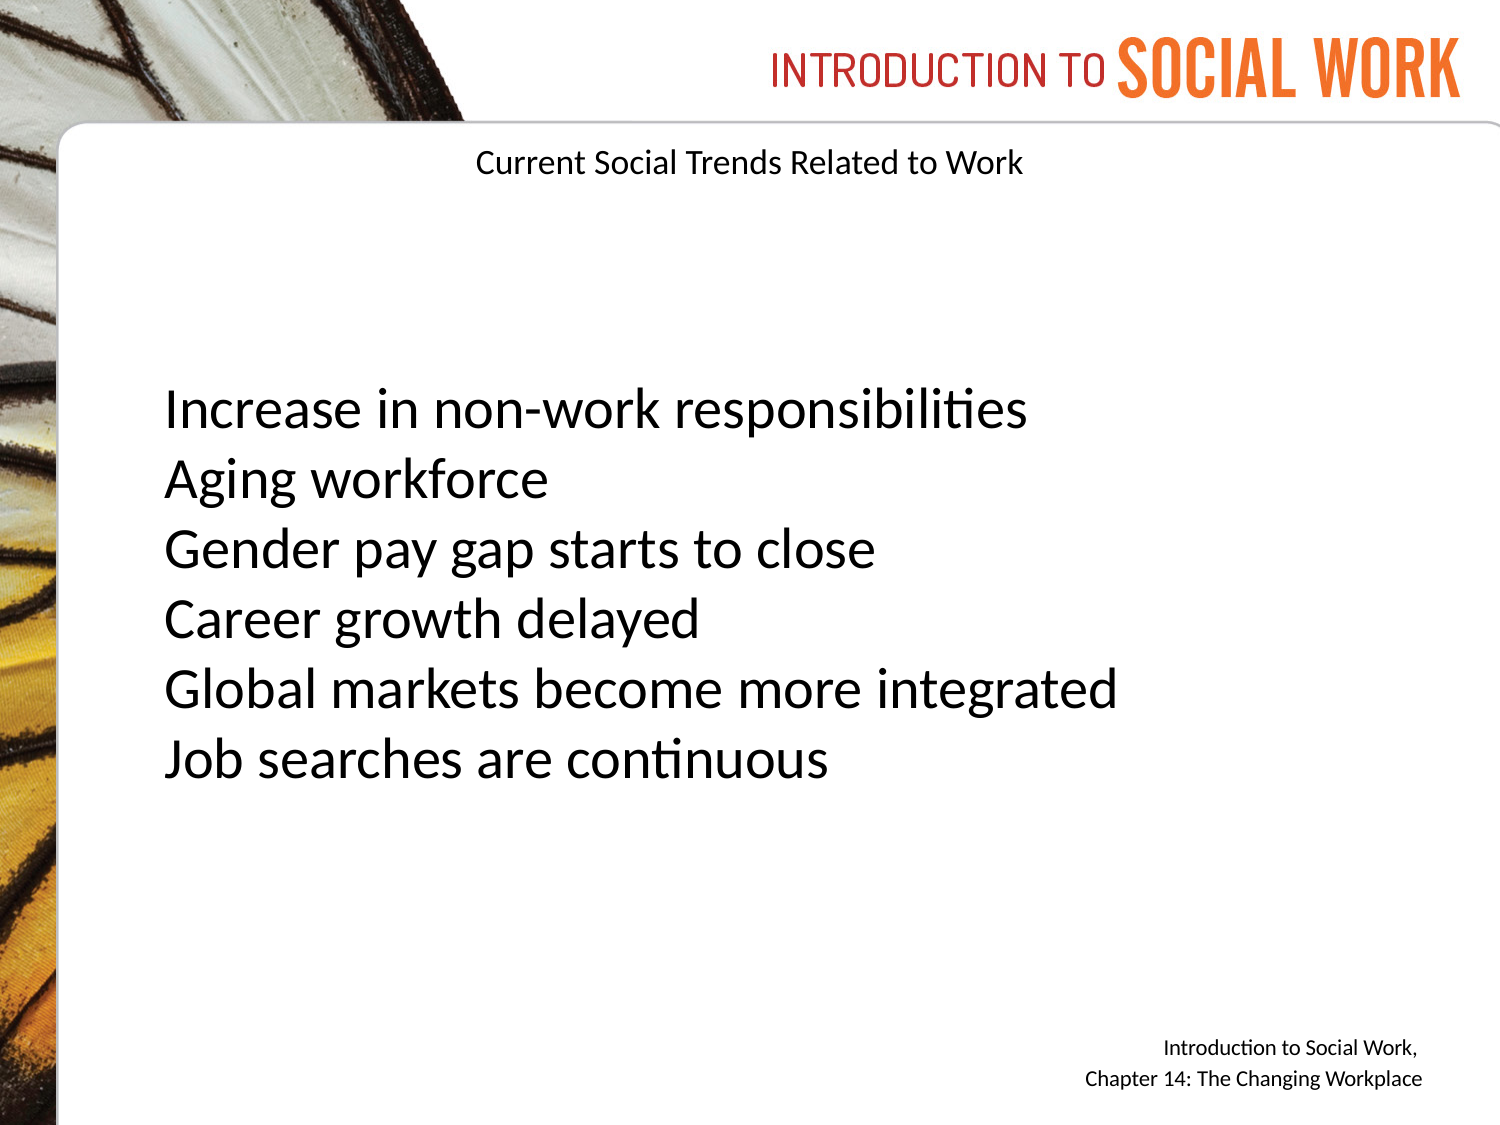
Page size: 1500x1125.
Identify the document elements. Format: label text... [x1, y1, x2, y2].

picture [0, 0, 1500, 1125]
list Introduction to Social Work, Chapter 14: The Changing Workplace [987, 1025, 1438, 1100]
text_box [99, 274, 1438, 1010]
text_box Increase in non-work responsibilities Aging workforce Gender pay gap starts to close Career growth delayed Global markets become more integrated Job searches are continuous [150, 362, 1225, 798]
title Current Social Trends Related to Work [75, 45, 1425, 233]
